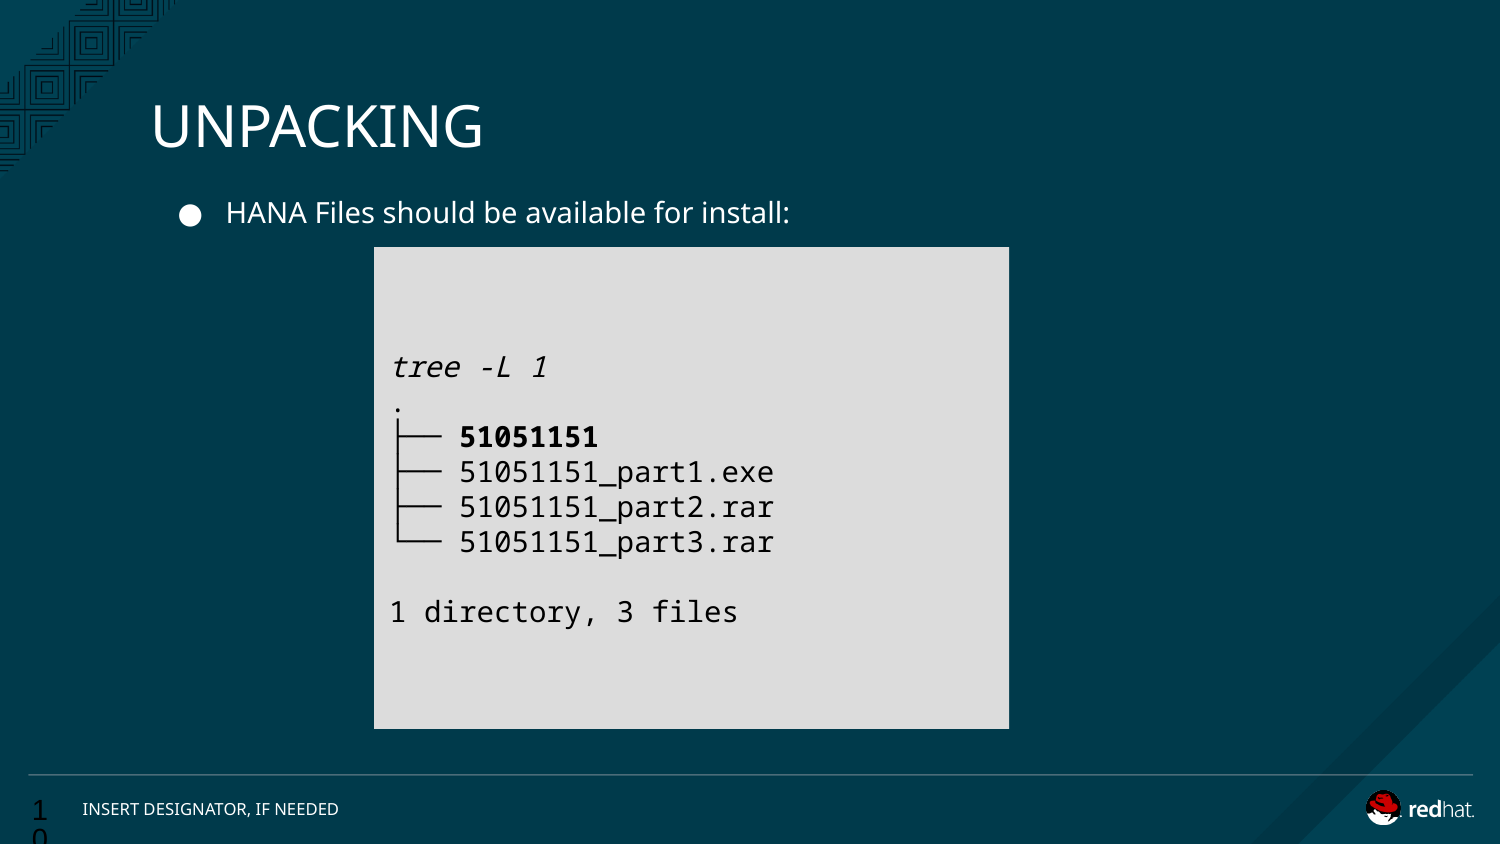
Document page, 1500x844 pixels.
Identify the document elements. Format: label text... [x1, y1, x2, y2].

text_box tree -L 1 . ├── 51051151 ├── 51051151_part1.exe ├── 51051151_part2.rar └── 51051151_part3.rar 1 directory, 3 files [374, 247, 1010, 729]
picture [1418, 806, 1427, 817]
slide_number ‹#› [16, 776, 77, 842]
picture [1367, 791, 1400, 824]
picture [1410, 805, 1416, 816]
picture [1430, 800, 1440, 817]
title UNPACKING [135, 0, 1365, 175]
list HANA Files should be available for install: [135, 175, 1365, 342]
